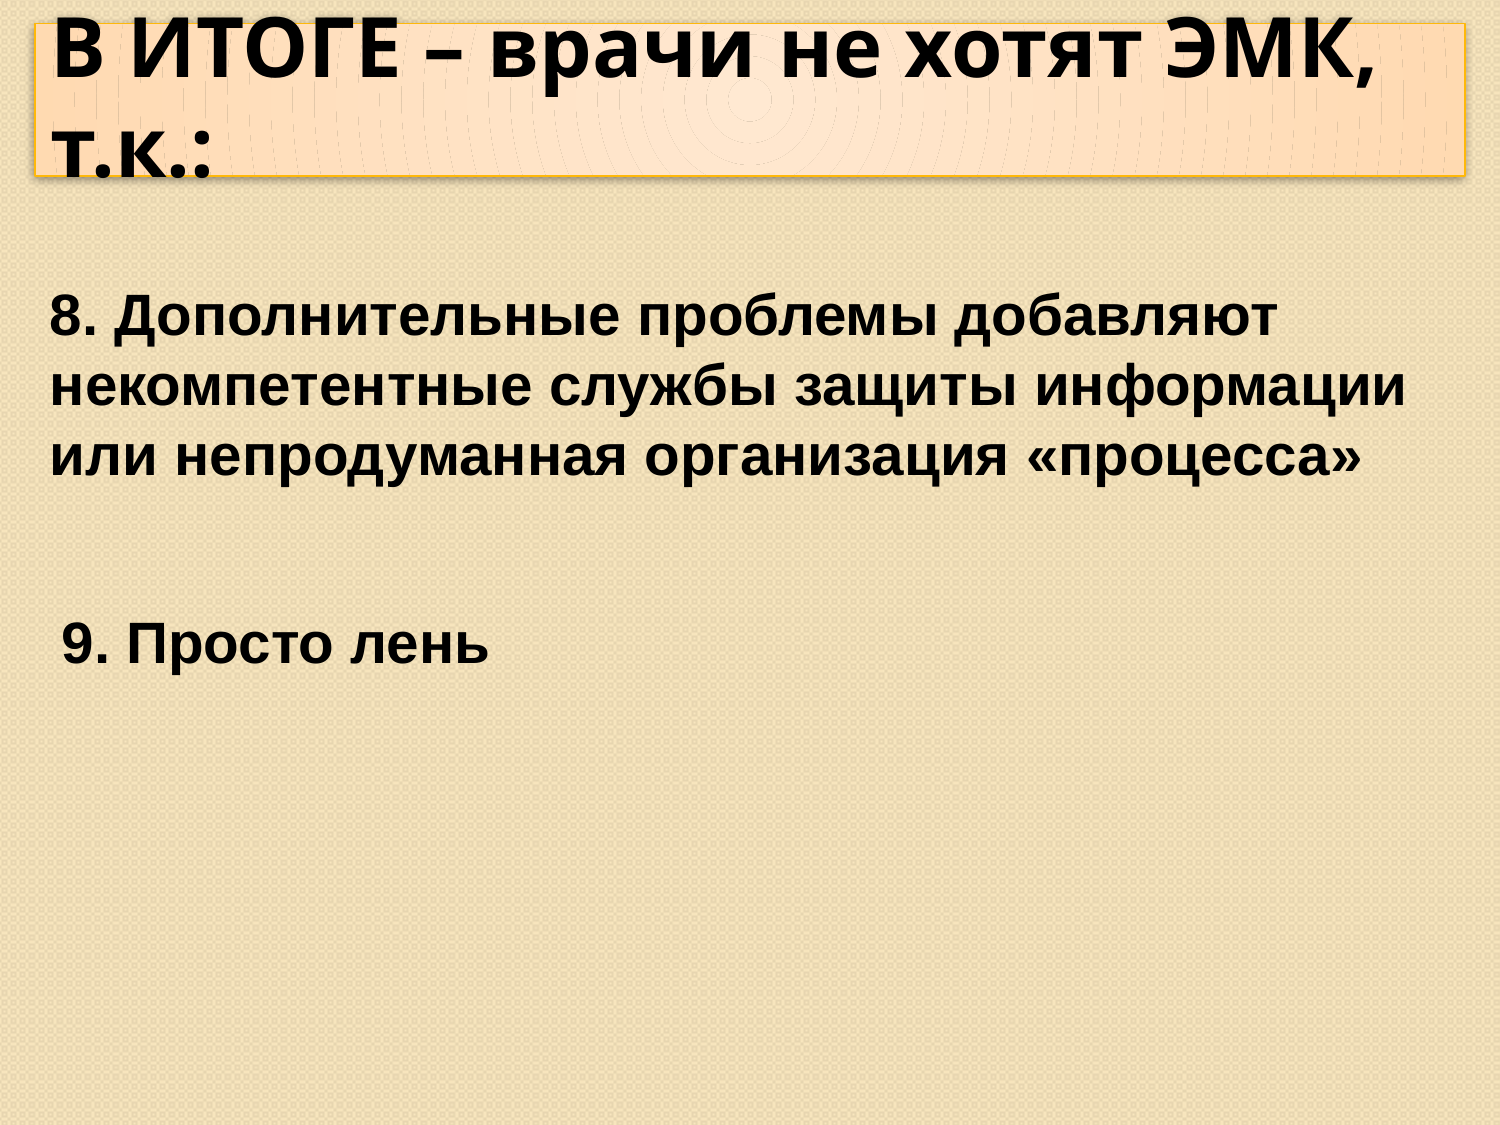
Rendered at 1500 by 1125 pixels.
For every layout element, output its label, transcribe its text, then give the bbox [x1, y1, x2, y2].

title В ИТОГЕ – врачи не хотят ЭМК, т.к.: [34, 23, 1466, 177]
text_box 8. Дополнительные проблемы добавляют некомпетентные службы защиты информации или непродуманная организация «процесса» [35, 269, 1465, 495]
text_box 9. Просто лень [46, 597, 1477, 683]
